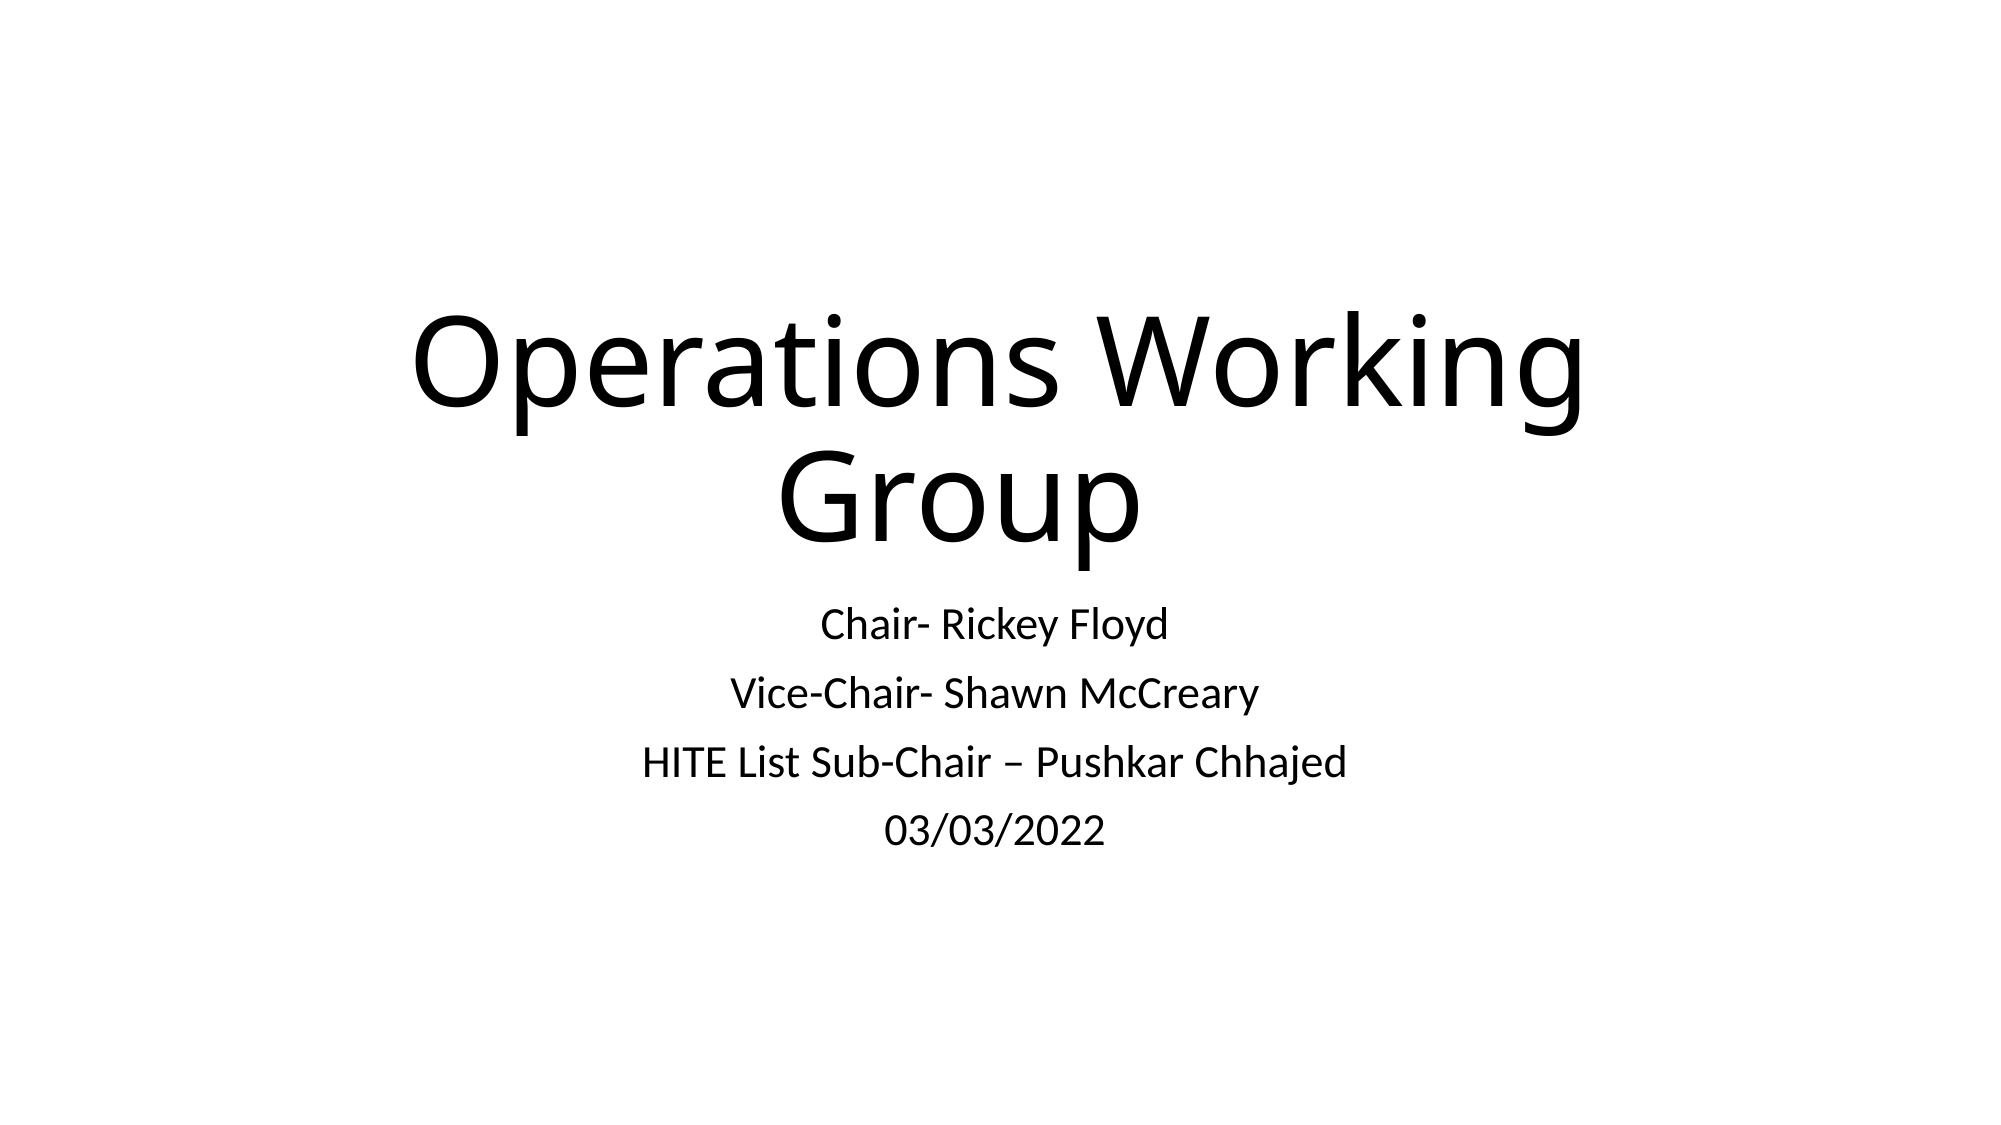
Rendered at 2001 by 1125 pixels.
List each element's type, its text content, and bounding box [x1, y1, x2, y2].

title Operations Working Group [249, 184, 1750, 576]
subtitle Chair- Rickey Floyd Vice-Chair- Shawn McCreary HITE List Sub-Chair – Pushkar Chhajed 03/03/2022 [245, 592, 1746, 865]
